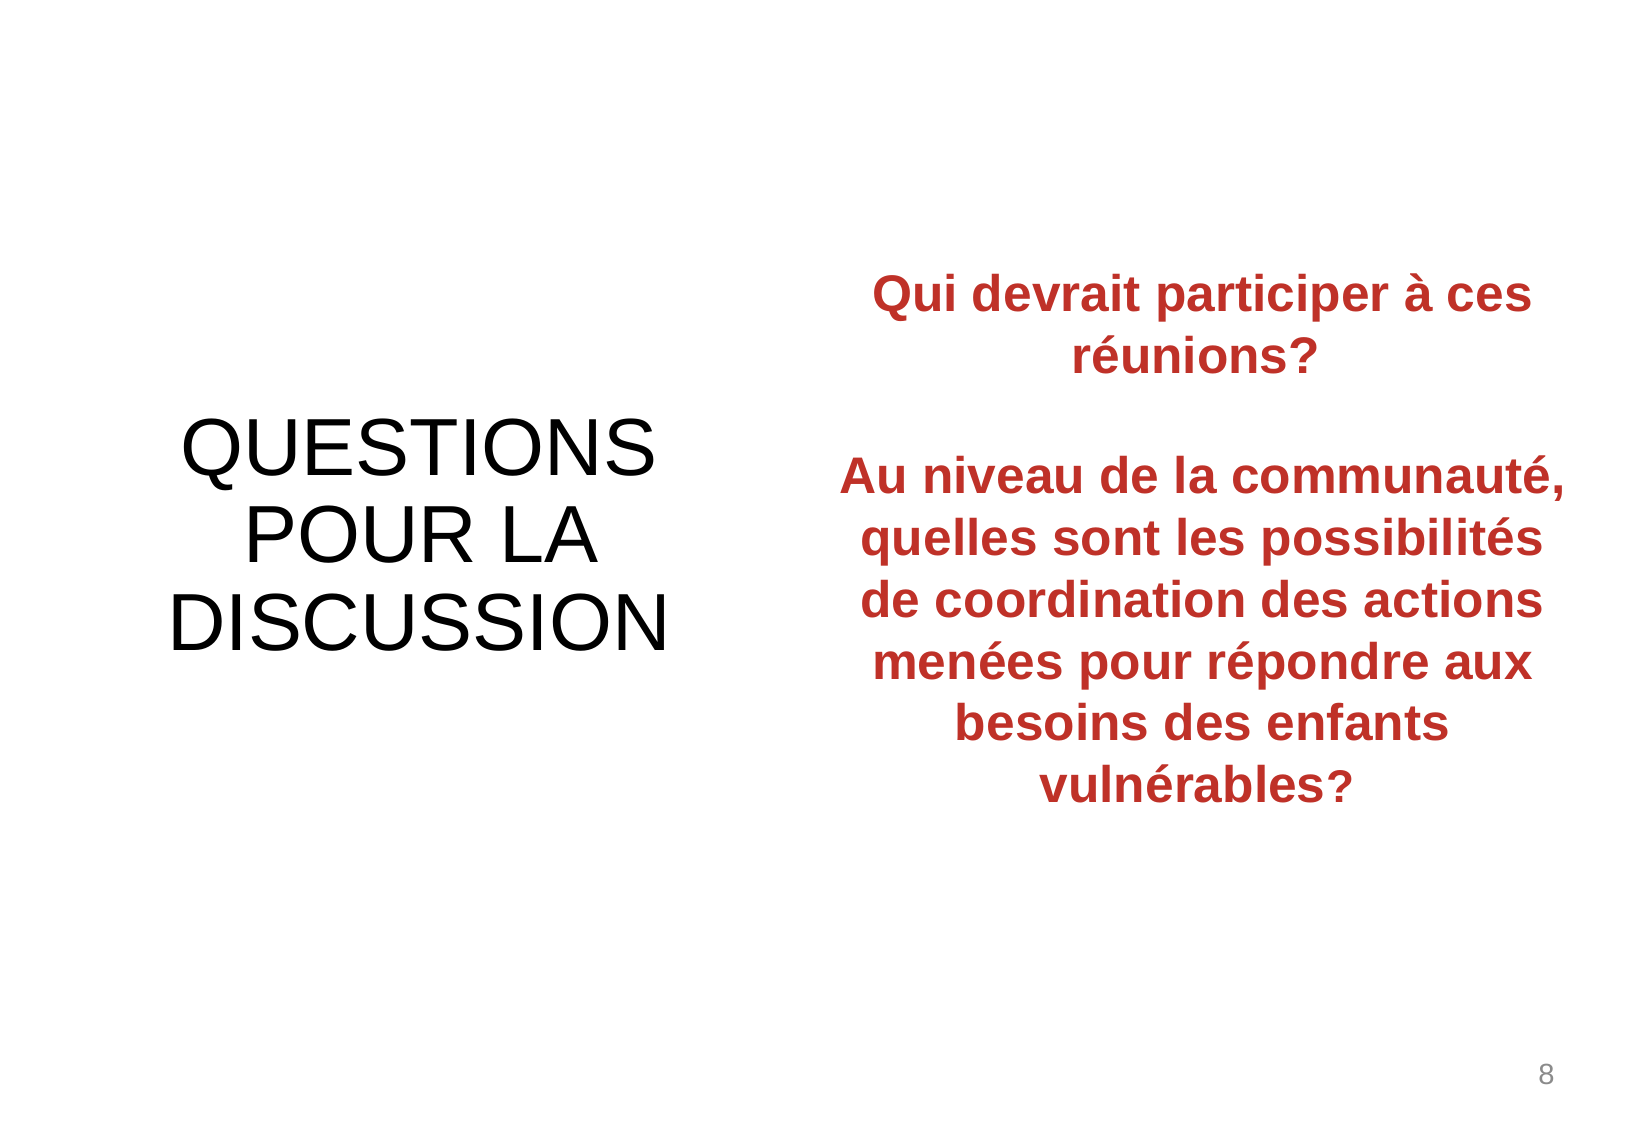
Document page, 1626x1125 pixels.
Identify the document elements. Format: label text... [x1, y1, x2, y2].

slide_number 8 [1147, 1042, 1570, 1103]
list Qui devrait participer à ces réunions? Au niveau de la communauté, quelles sont les possibilités de coordination des actions menées pour répondre aux besoins des enfants vulnérables? [822, 59, 1570, 1014]
title Questions pour la discussion [53, 59, 785, 1014]
